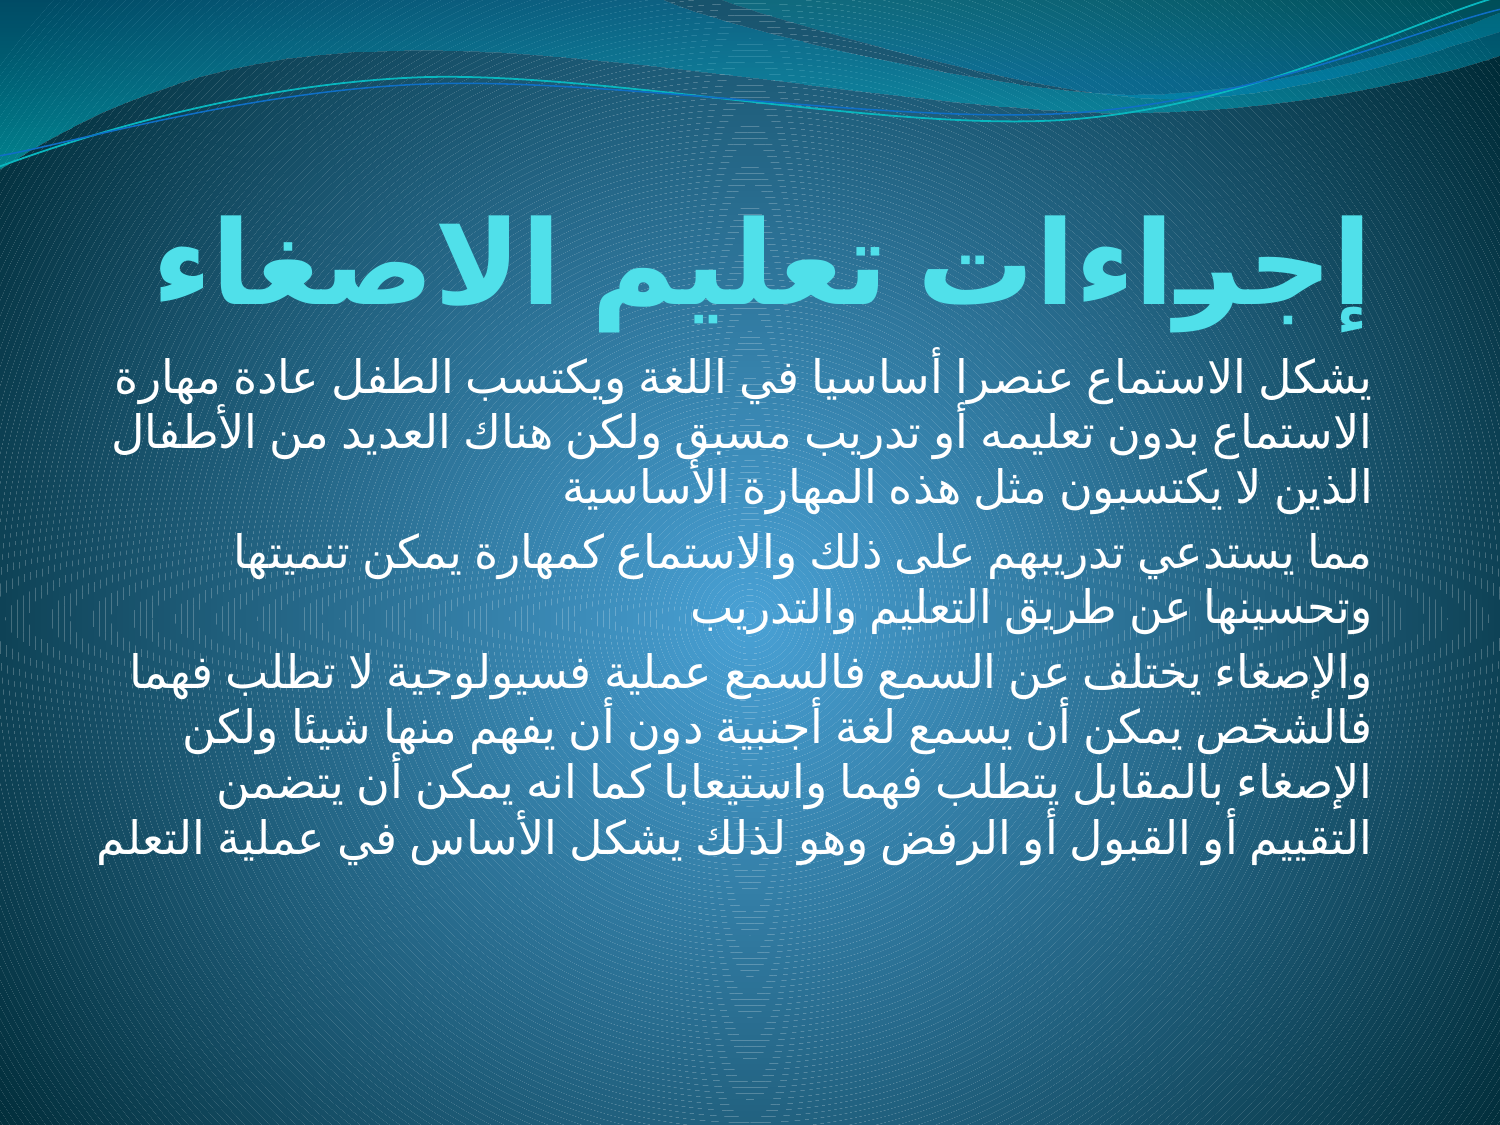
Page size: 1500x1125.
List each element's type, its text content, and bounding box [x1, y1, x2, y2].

title إجراءات تعليم الاصغاء [87, 152, 1376, 329]
subtitle يشكل الاستماع عنصرا أساسيا في اللغة ويكتسب الطفل عادة مهارة الاستماع بدون تعليمه أو تدريب مسبق ولكن هناك العديد من الأطفال الذين لا يكتسبون مثل هذه المهارة الأساسية مما يستدعي تدريبهم على ذلك والاستماع كمهارة يمكن تنميتها وتحسينها عن طريق التعليم والتدريب والإصغاء يختلف عن السمع فالسمع عملية فسيولوجية لا تطلب فهما فالشخص يمكن أن يسمع لغة أجنبية دون أن يفهم منها شيئا ولكن الإصغاء بالمقابل يتطلب فهما واستيعابا كما انه يمكن أن يتضمن التقييم أو القبول أو الرفض وهو لذلك يشكل الأساس في عملية التعلم [87, 339, 1376, 926]
